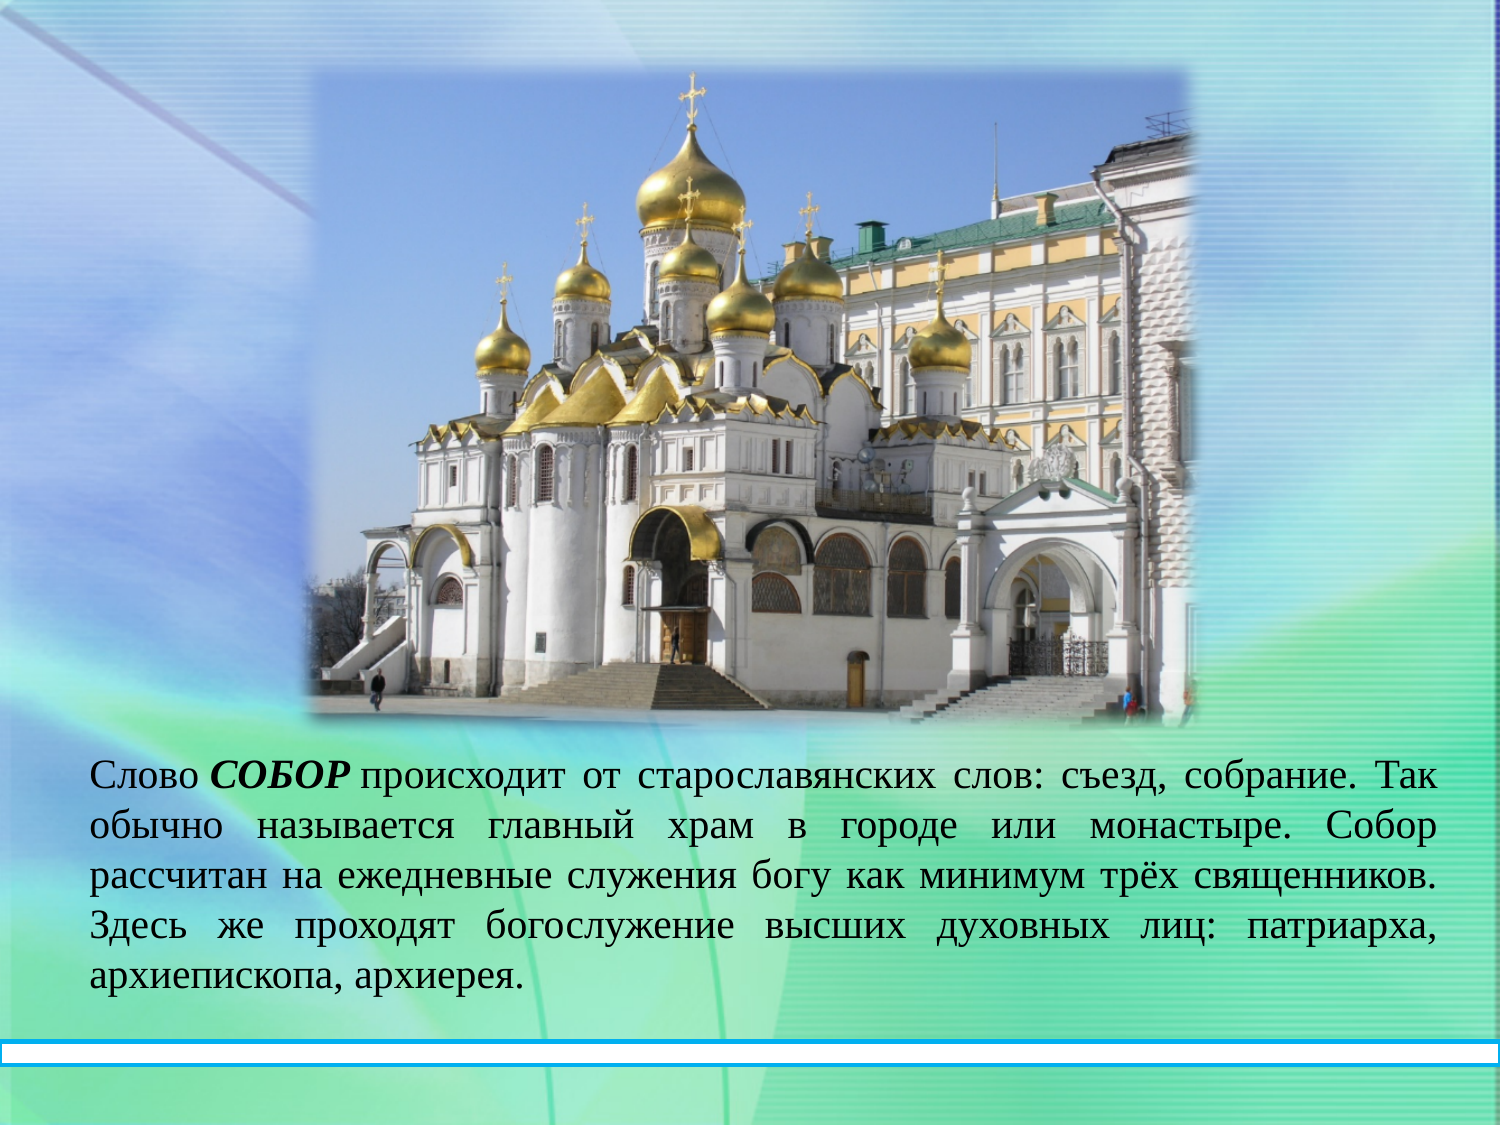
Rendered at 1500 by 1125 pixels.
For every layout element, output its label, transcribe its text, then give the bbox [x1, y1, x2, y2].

text_box [0, 1039, 1500, 1067]
list Слово СОБОР происходит от старославянских слов: съезд, собрание. Так обычно называется главный храм в городе или монастыре. Собор рассчитан на ежедневные служения богу как минимум трёх священников. Здесь же проходят богослужение высших духовных лиц: патриарха, архиепископа, архиерея. [74, 739, 1454, 965]
picture [0, 0, 1500, 1038]
picture [0, 1068, 1500, 1125]
